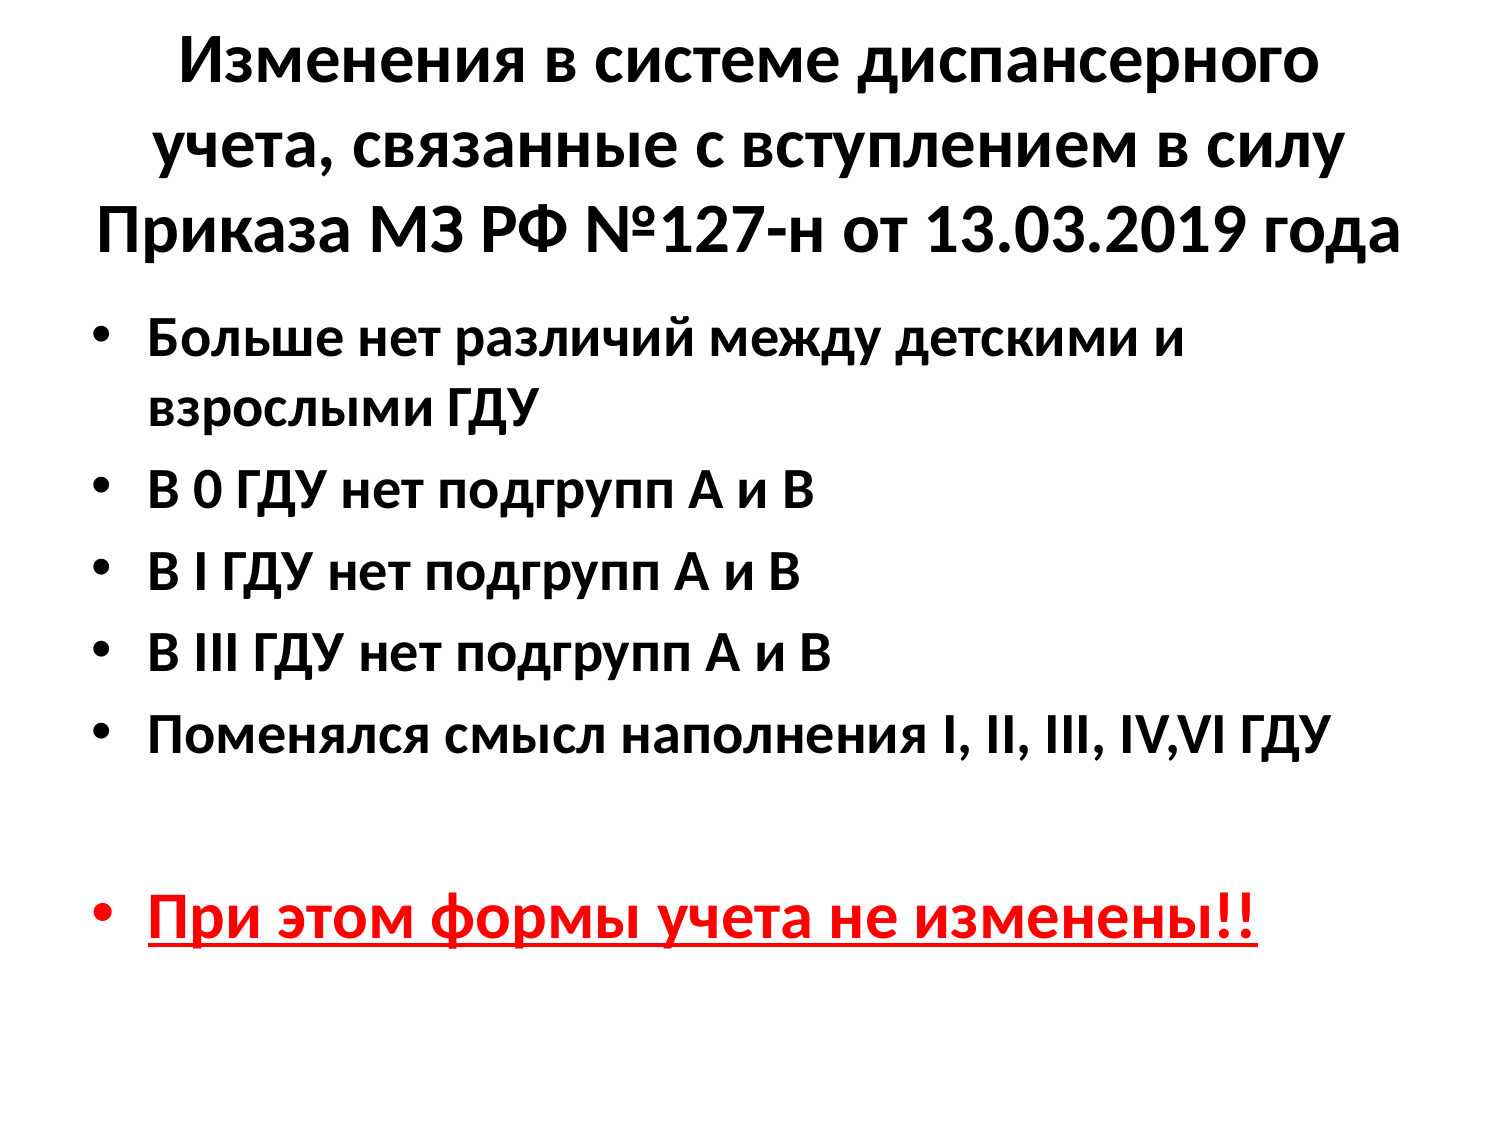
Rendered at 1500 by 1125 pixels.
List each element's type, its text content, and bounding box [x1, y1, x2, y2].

list Больше нет различий между детскими и взрослыми ГДУ В 0 ГДУ нет подгрупп А и В В I ГДУ нет подгрупп А и В В III ГДУ нет подгрупп А и В Поменялся смысл наполнения I, II, III, IV,VI ГДУ При этом формы учета не изменены!! [76, 290, 1427, 1034]
title Изменения в системе диспансерного учета, связанные с вступлением в силу Приказа МЗ РФ №127-н от 13.03.2019 года [74, 44, 1426, 233]
